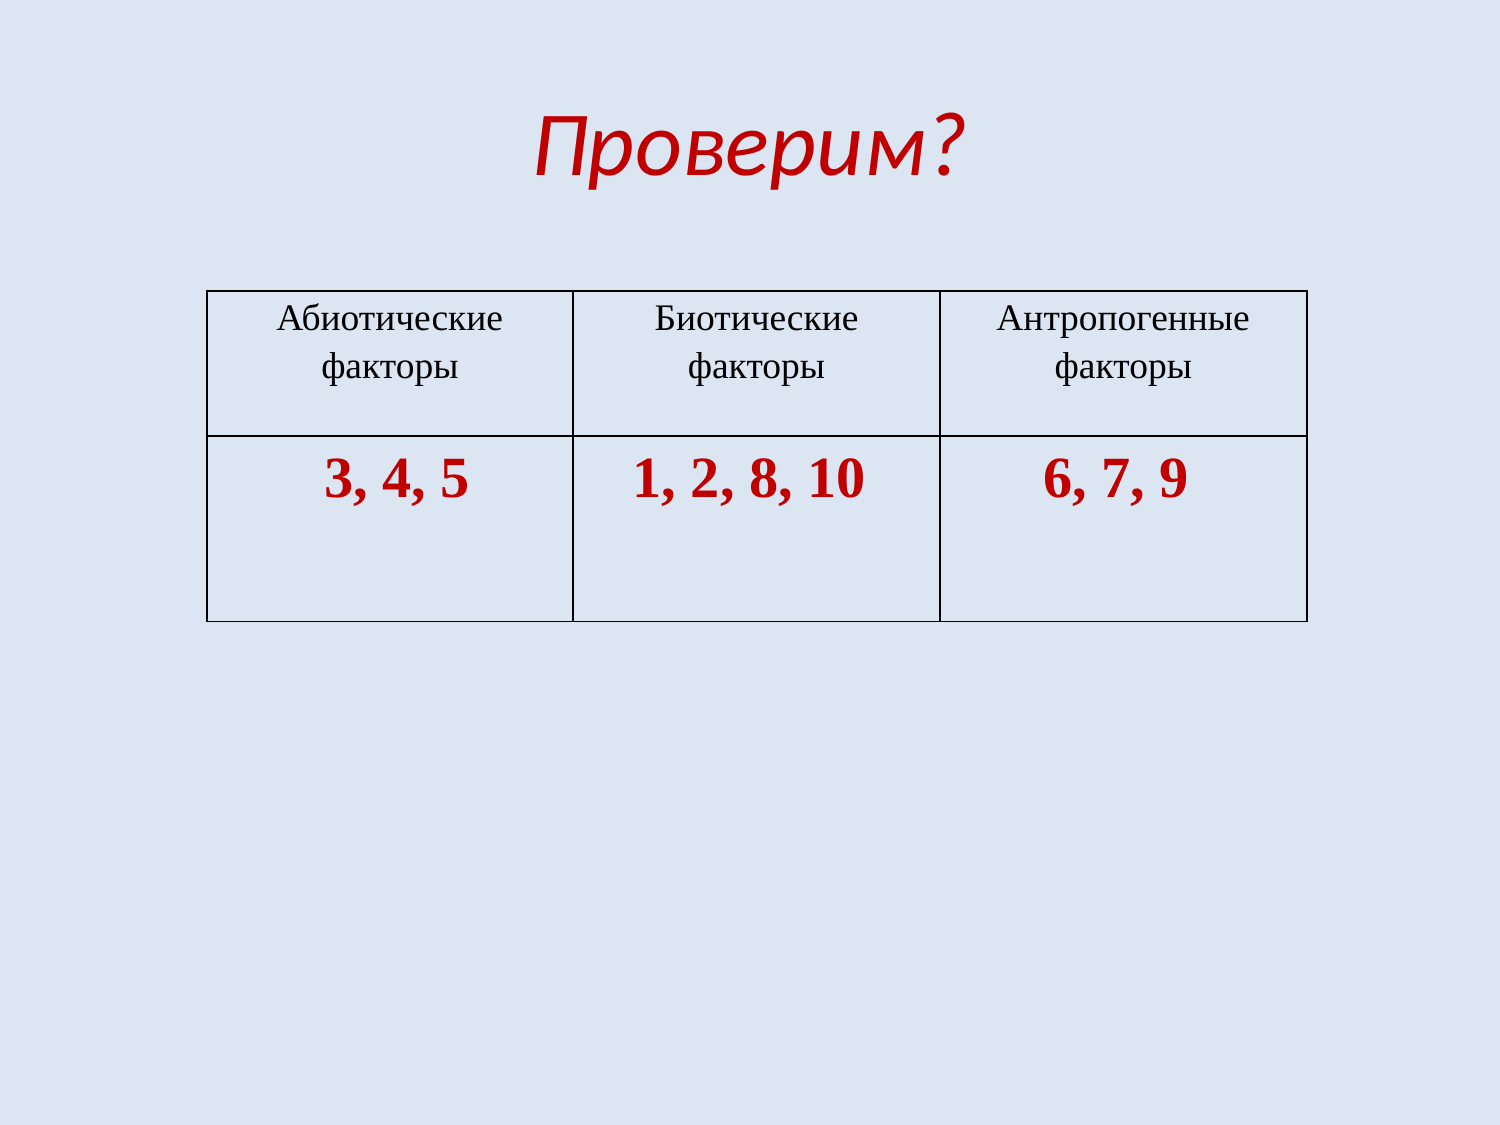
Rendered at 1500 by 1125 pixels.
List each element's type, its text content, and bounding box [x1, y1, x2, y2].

table_cell 3, 4, 5 [208, 437, 572, 621]
title Проверим? [75, 45, 1425, 233]
table_cell 1, 2, 8, 10 [574, 437, 939, 621]
table_cell 6, 7, 9 [941, 437, 1306, 621]
table_header Абиотические факторы [208, 292, 572, 435]
table_header Биотические факторы [574, 292, 939, 435]
table_header Антропогенные факторы [941, 292, 1306, 435]
